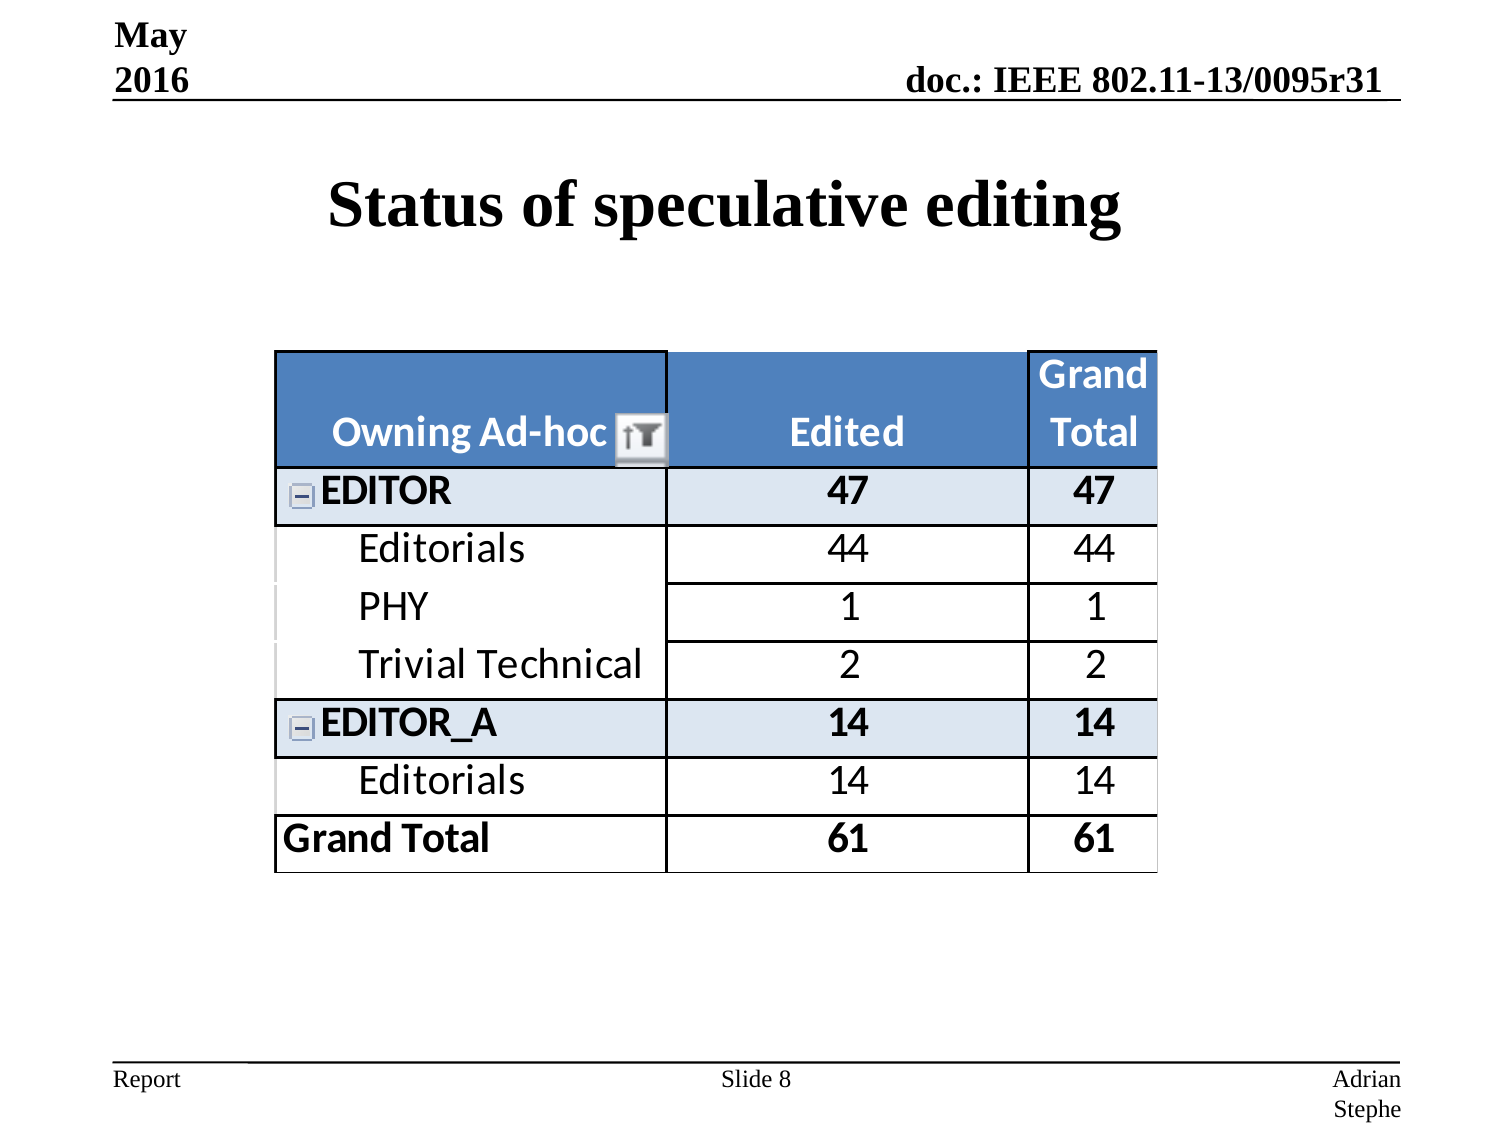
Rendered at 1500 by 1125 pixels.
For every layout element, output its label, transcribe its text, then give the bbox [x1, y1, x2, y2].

slide_number Slide 8 [712, 1061, 800, 1093]
picture [273, 349, 1161, 876]
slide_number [114, 54, 272, 101]
footer Adrian Stephens, Intel Corporation [1324, 1061, 1402, 1093]
title Status of speculative editing [112, 112, 1338, 288]
